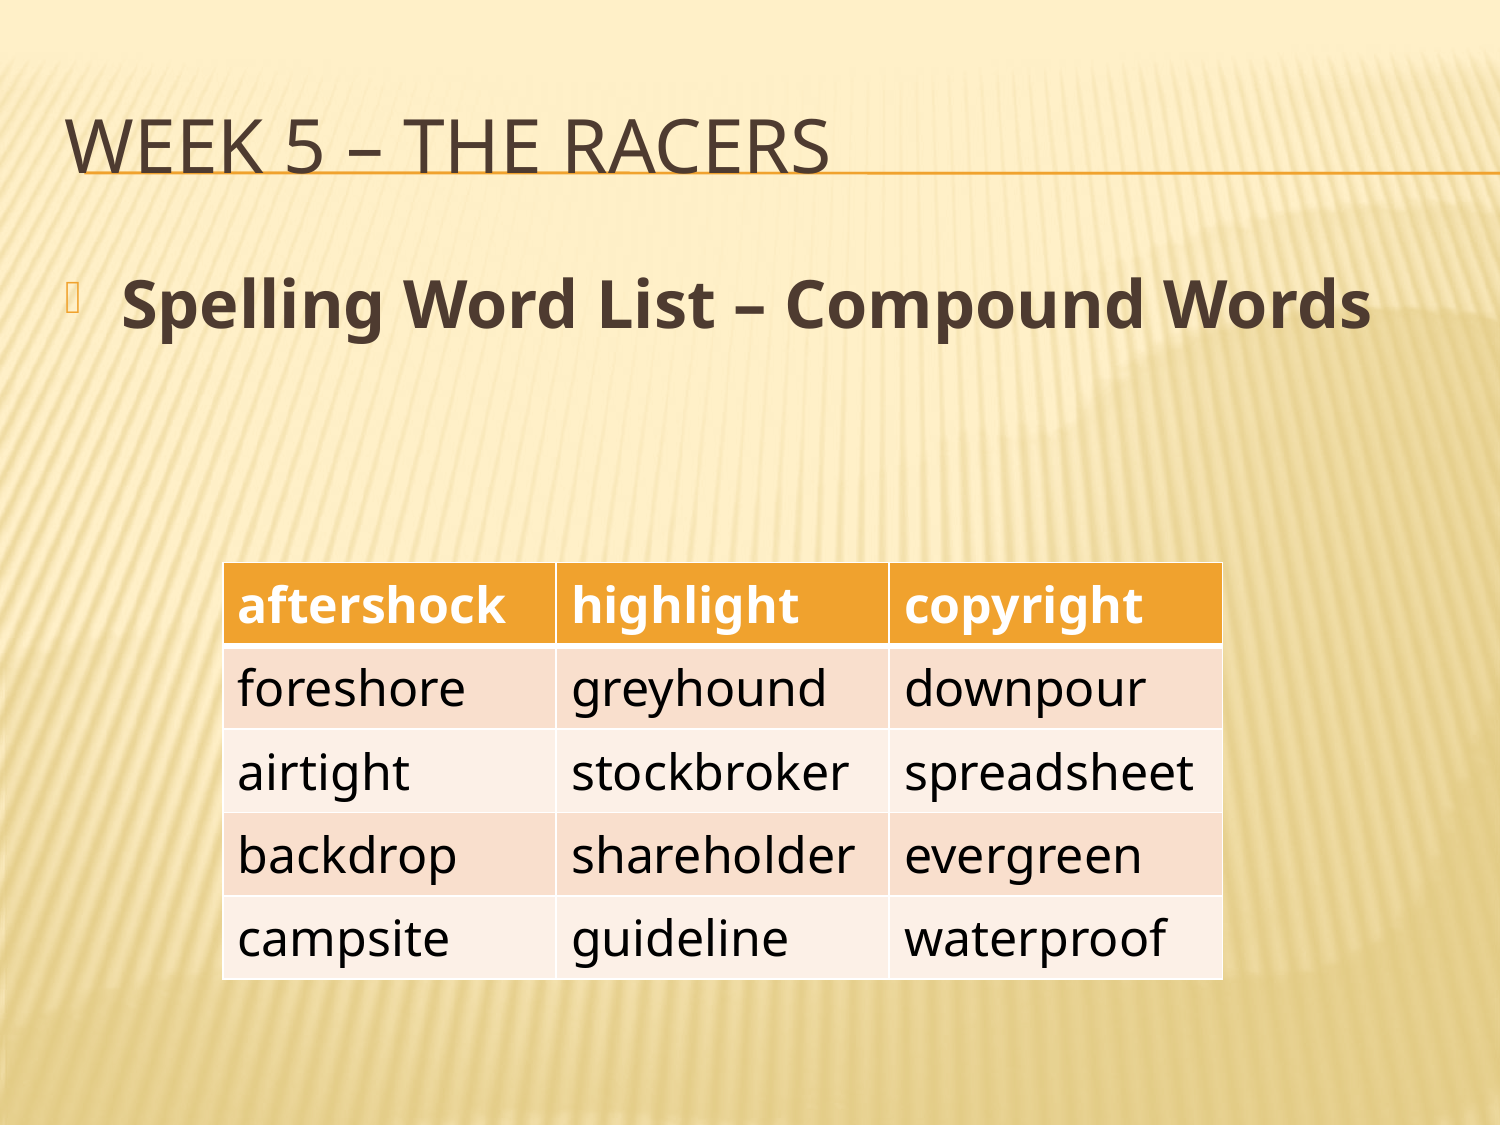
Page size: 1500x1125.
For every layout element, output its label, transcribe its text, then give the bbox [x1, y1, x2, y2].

table_cell greyhound [557, 649, 888, 728]
title Week 5 – The racers [50, 75, 1475, 213]
table_cell backdrop [224, 813, 555, 895]
table_cell spreadsheet [890, 730, 1222, 812]
table_header aftershock [224, 563, 555, 643]
table_cell campsite [224, 897, 555, 978]
table_cell stockbroker [557, 730, 888, 812]
list Spelling Word List – Compound Words [50, 254, 1475, 998]
table_cell foreshore [224, 649, 555, 728]
table_cell shareholder [557, 813, 888, 895]
table_cell waterproof [890, 897, 1222, 978]
table_cell evergreen [890, 813, 1222, 895]
table_header copyright [890, 563, 1222, 643]
table_header highlight [557, 563, 888, 643]
table_cell airtight [224, 730, 555, 812]
table_cell guideline [557, 897, 888, 978]
table_cell downpour [890, 649, 1222, 728]
